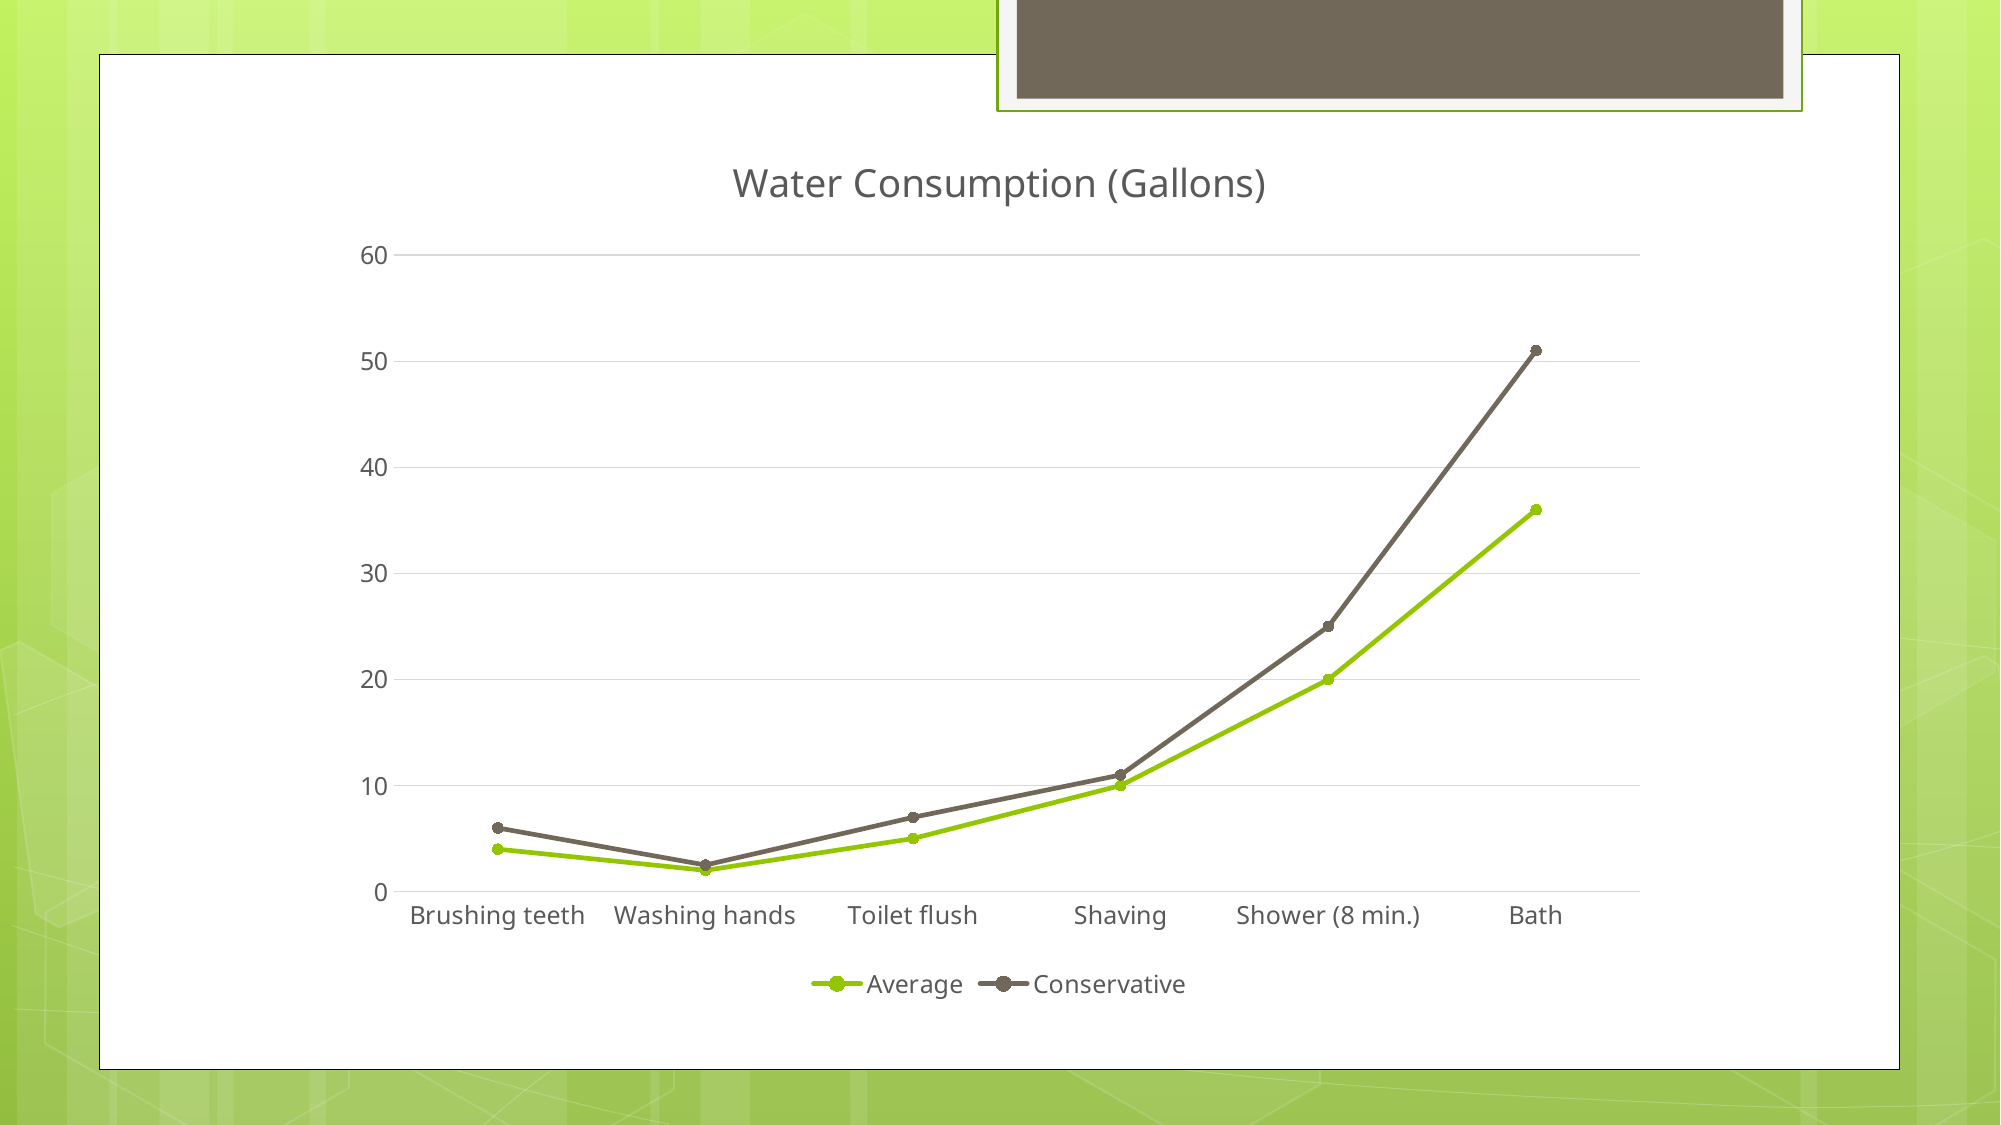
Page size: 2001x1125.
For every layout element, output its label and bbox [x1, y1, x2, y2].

chart [332, 117, 1667, 1008]
